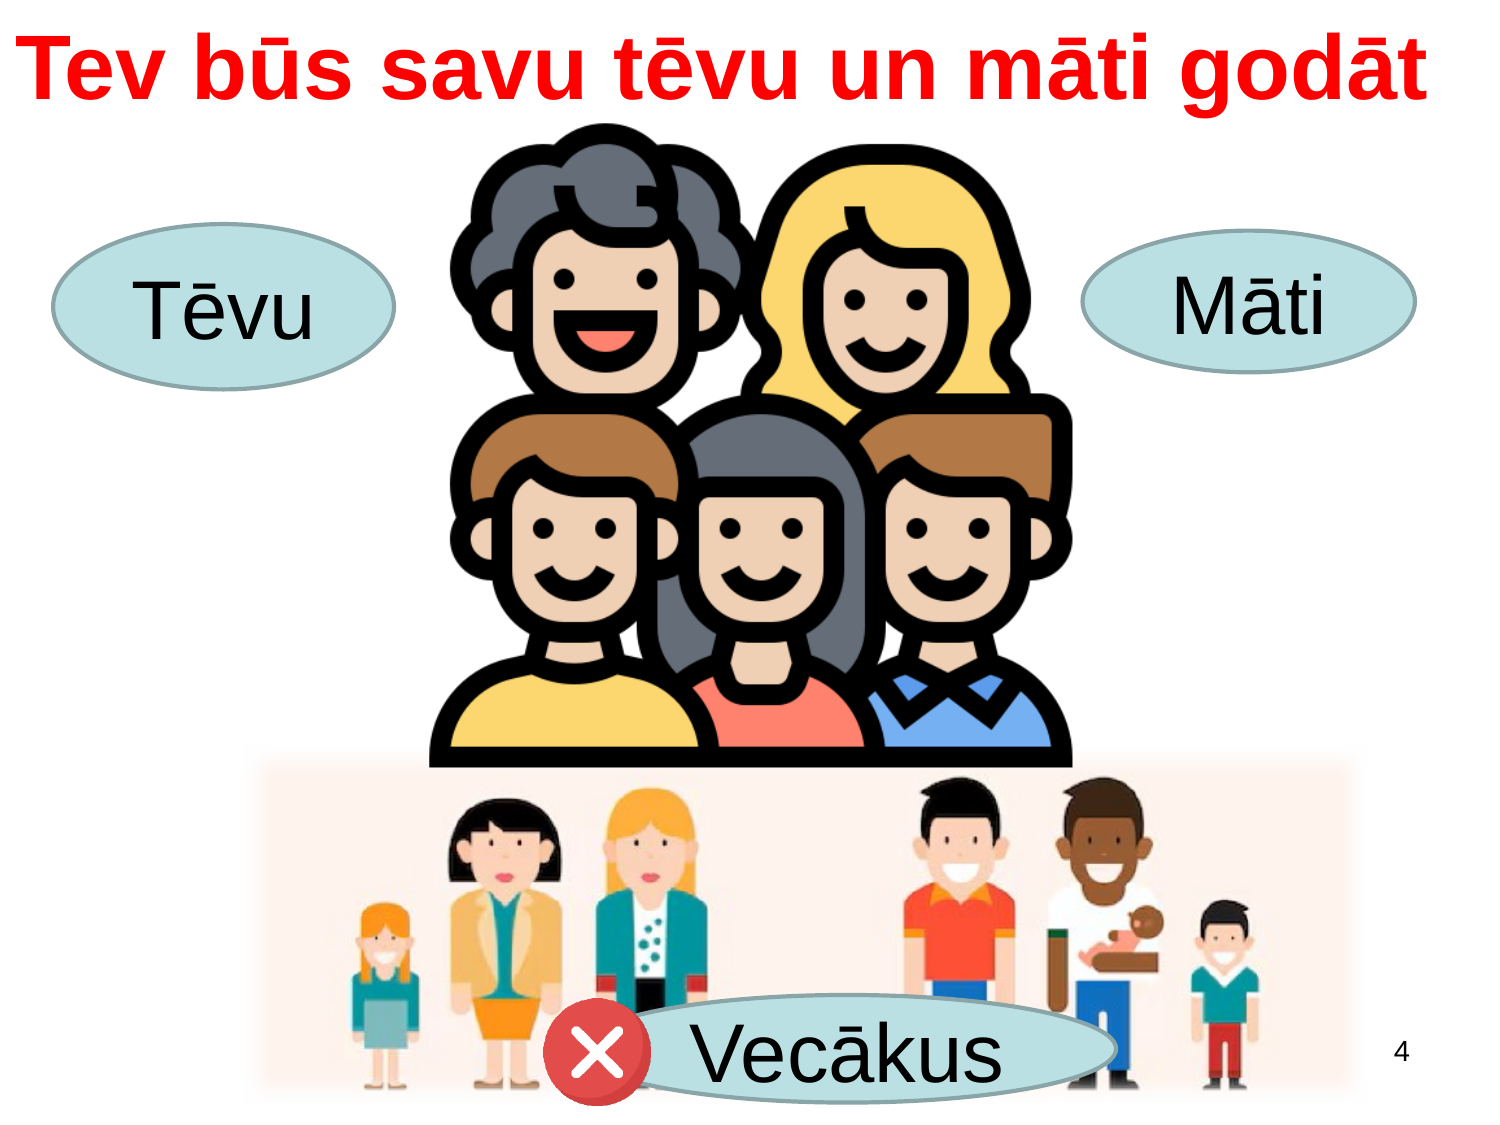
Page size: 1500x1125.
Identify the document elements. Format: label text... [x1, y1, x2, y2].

text_box Tēvu [50, 221, 397, 392]
list Tev būs savu tēvu un māti godāt [0, 21, 1500, 184]
slide_number 4 [1371, 1024, 1426, 1103]
text_box Māti [1088, 228, 1418, 375]
picture [241, 113, 1368, 1107]
